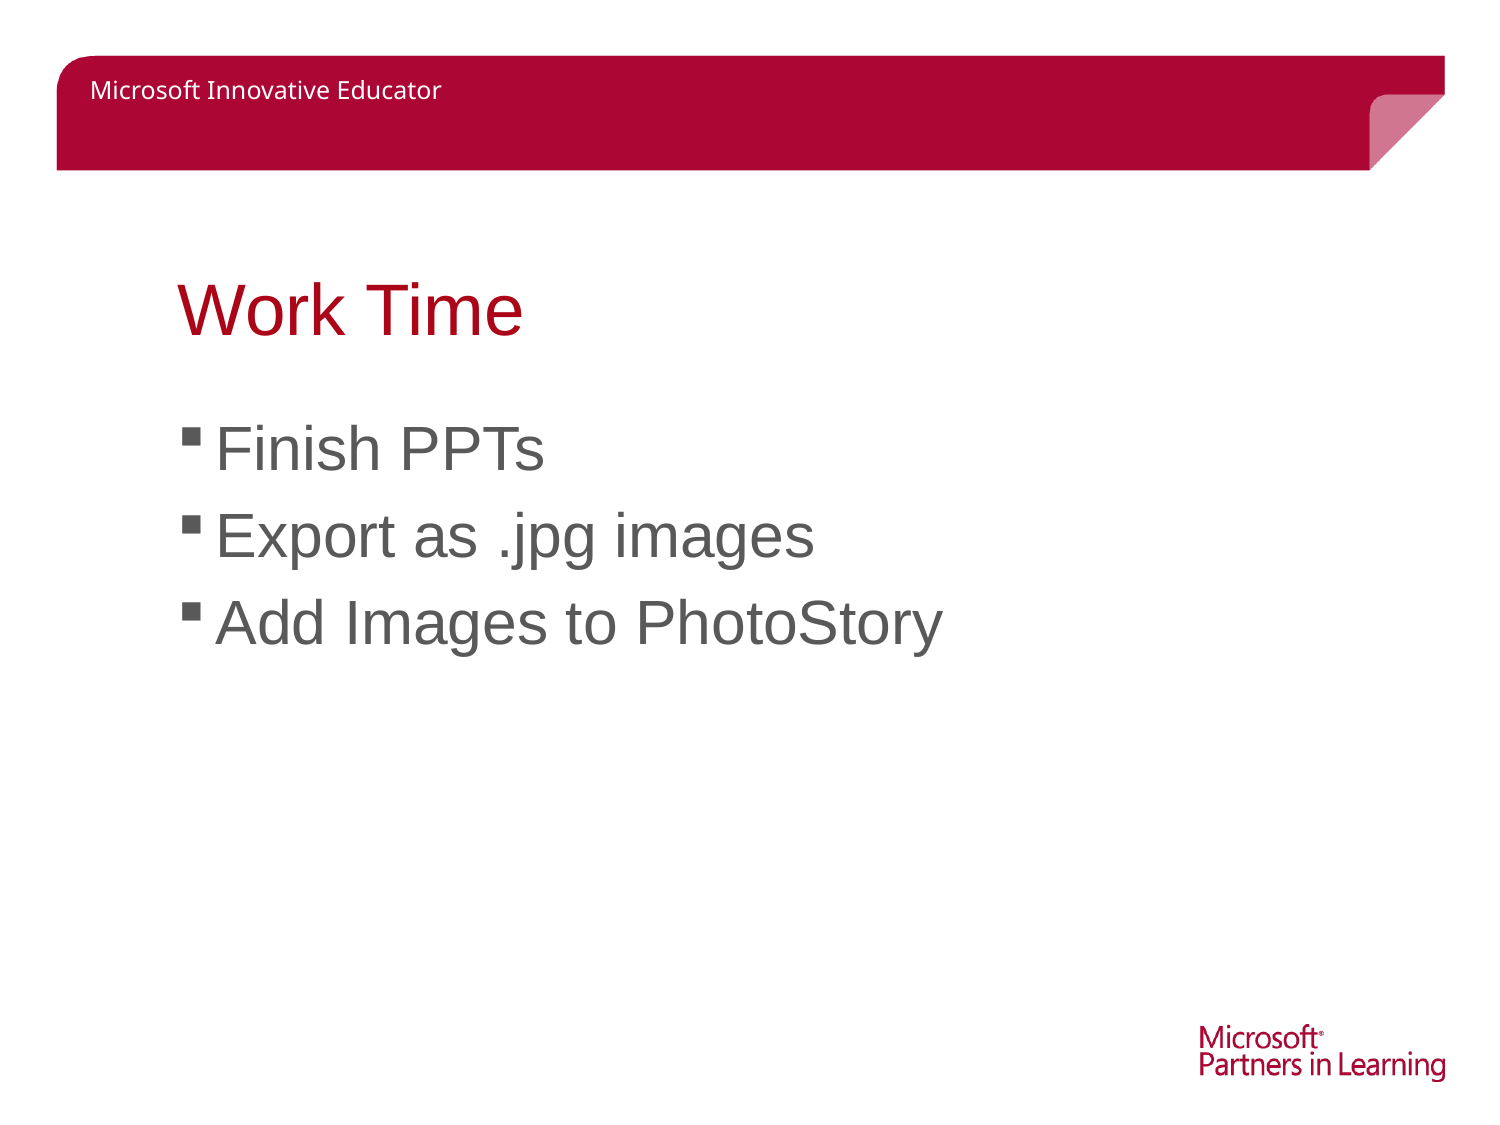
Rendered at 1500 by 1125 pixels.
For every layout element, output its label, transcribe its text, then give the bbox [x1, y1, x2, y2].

title Work Time [162, 212, 1376, 401]
picture [1200, 1024, 1445, 1082]
picture [0, 0, 1500, 213]
list Finish PPTs Export as .jpg images Add Images to PhotoStory [162, 399, 1338, 776]
